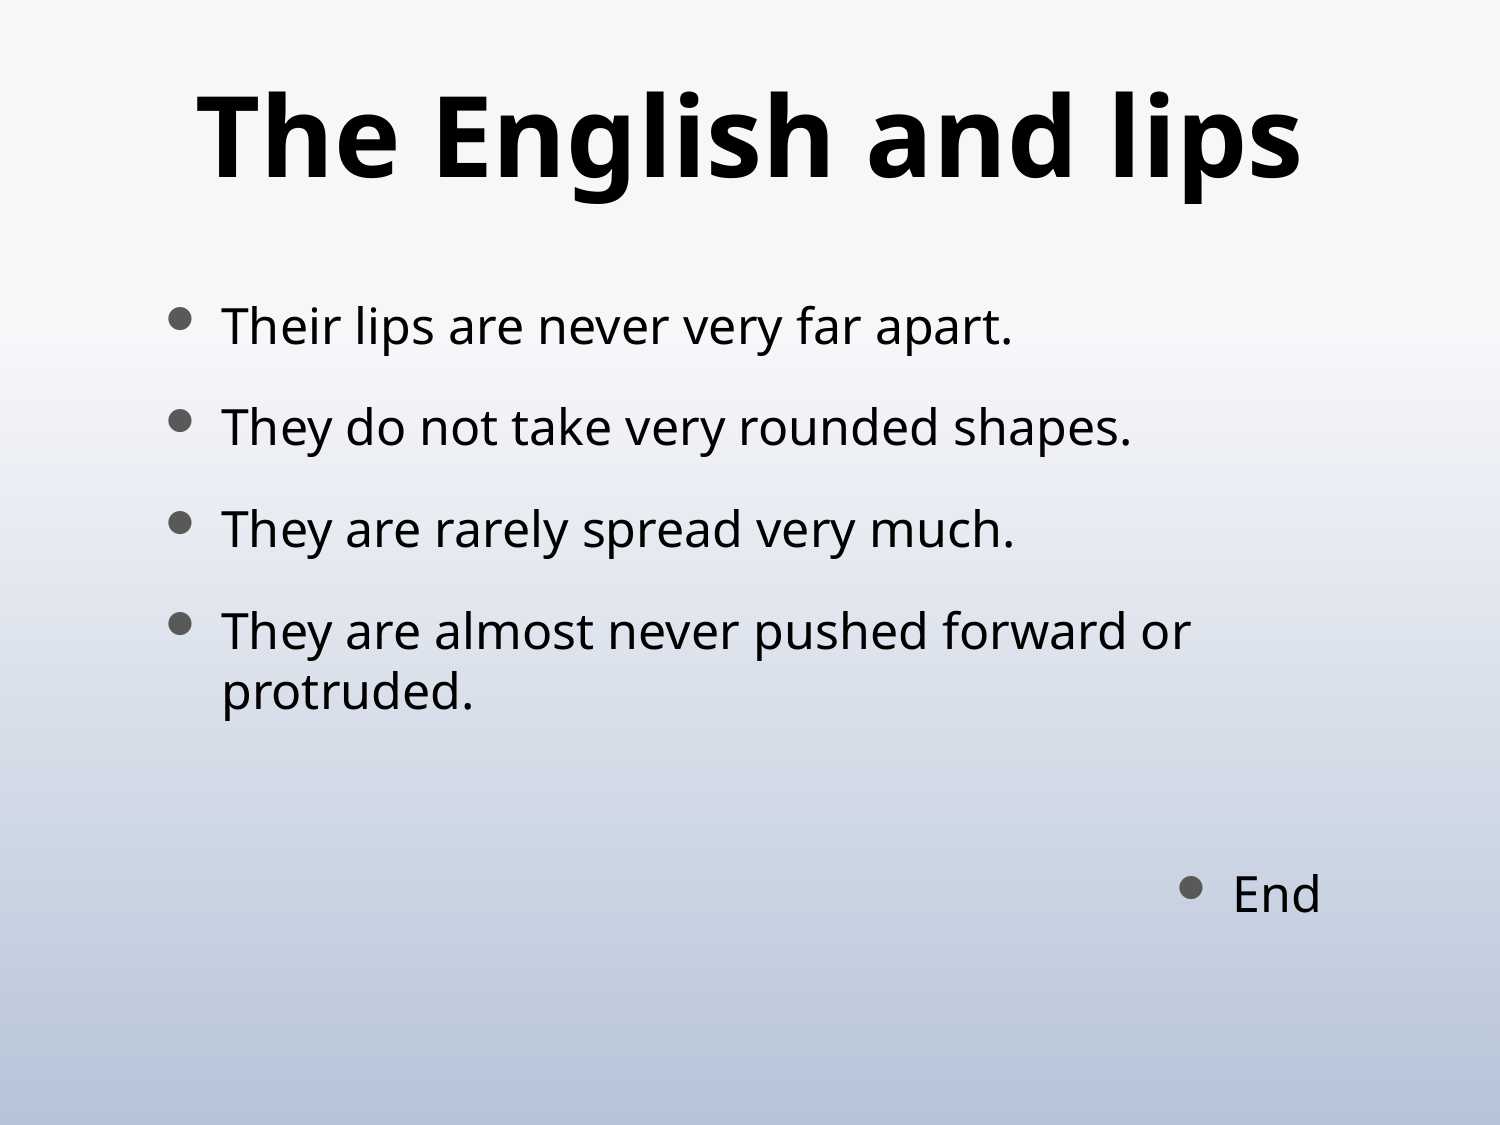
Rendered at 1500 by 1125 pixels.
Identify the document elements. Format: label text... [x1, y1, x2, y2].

title The English and lips [150, 37, 1350, 245]
list Their lips are never very far apart. They do not take very rounded shapes. They are rarely spread very much. They are almost never pushed forward or protruded. End [150, 286, 1350, 993]
